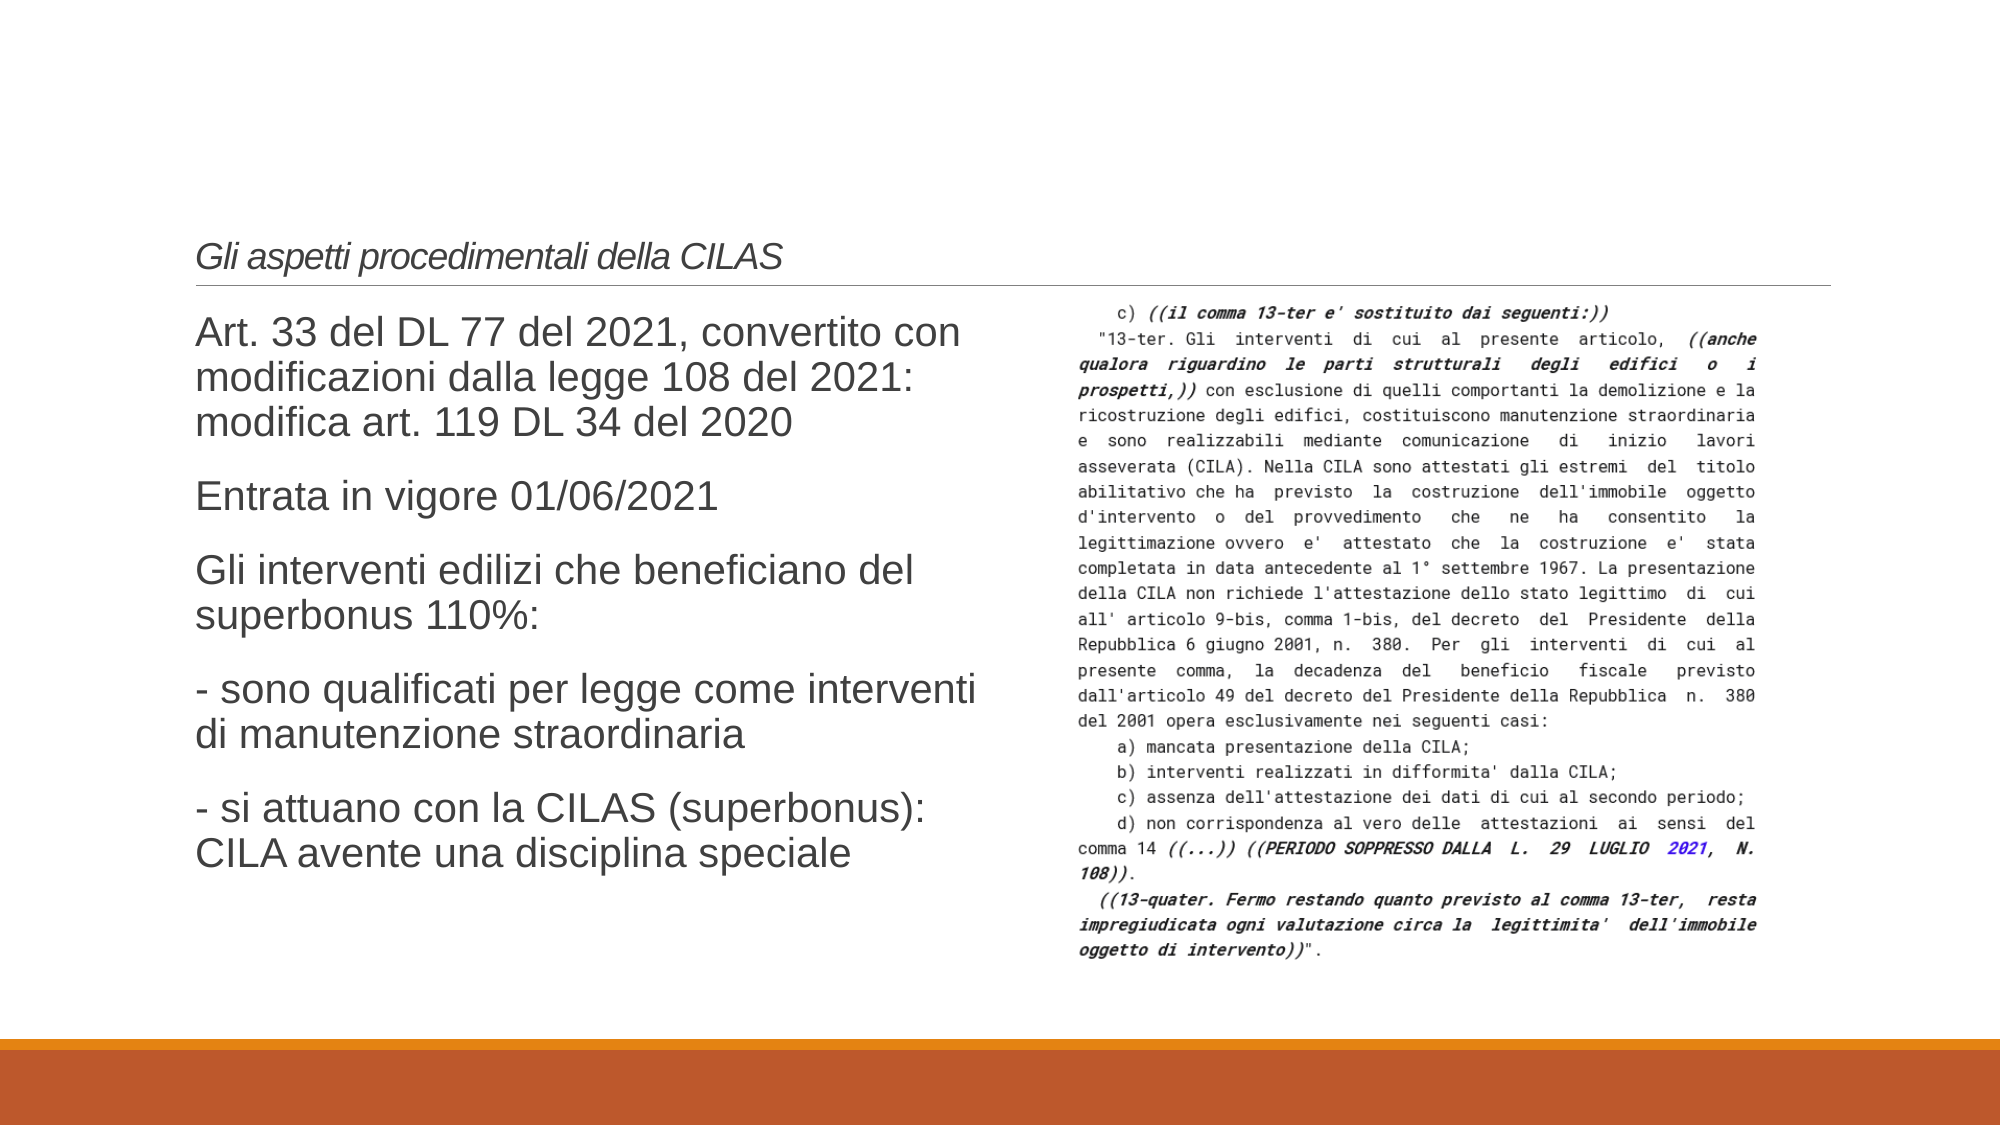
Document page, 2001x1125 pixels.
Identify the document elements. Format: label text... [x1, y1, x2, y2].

list Art. 33 del DL 77 del 2021, convertito con modificazioni dalla legge 108 del 2021: modifica art. 119 DL 34 del 2020 Entrata in vigore 01/06/2021 Gli interventi edilizi che beneficiano del superbonus 110%: - sono qualificati per legge come interventi di manutenzione straordinaria - si attuano con la CILAS (superbonus): CILA avente una disciplina speciale [180, 302, 990, 963]
title Gli aspetti procedimentali della CILAS [180, 47, 1830, 285]
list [1070, 302, 1780, 964]
